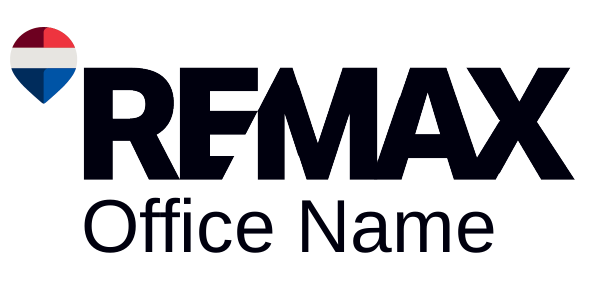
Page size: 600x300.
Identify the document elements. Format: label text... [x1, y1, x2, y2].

picture [0, 23, 600, 199]
text_box Office Name [66, 199, 533, 276]
